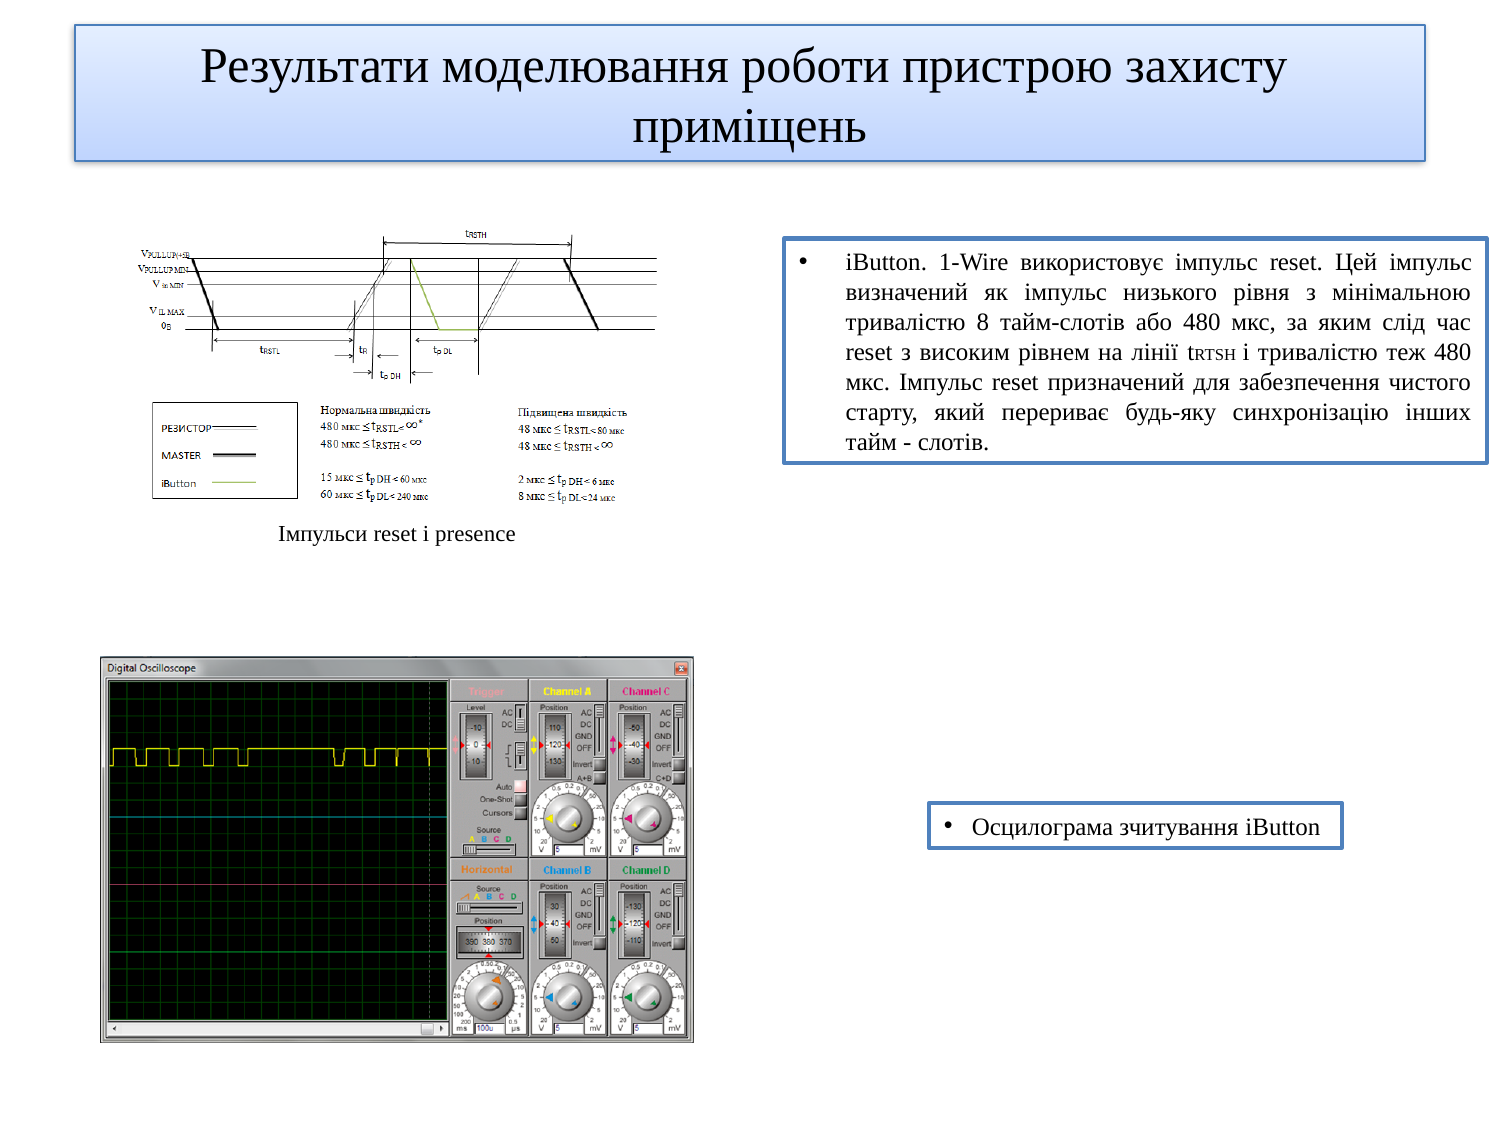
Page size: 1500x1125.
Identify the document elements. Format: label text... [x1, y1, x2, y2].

title Результати моделювання роботи пристрою захисту приміщень [74, 24, 1426, 162]
text_box Імпульси reset і presence [263, 519, 531, 553]
text_box iButton. 1-Wire використовує імпульс reset. Цей імпульс визначений як імпульс низького рівня з мінімальною тривалістю 8 тайм-слотів або 480 мкс, за яким слід час reset з високим рівнем на лінії tRTSH і тривалістю теж 480 мкс. Імпульс reset призначений для забезпечення чистого старту, який перериває будь-яку синхронізацію інших тайм - слотів. [782, 236, 1489, 465]
text_box Осцилограма зчитування iButton [927, 801, 1344, 850]
picture [100, 656, 694, 1043]
picture [135, 217, 662, 511]
